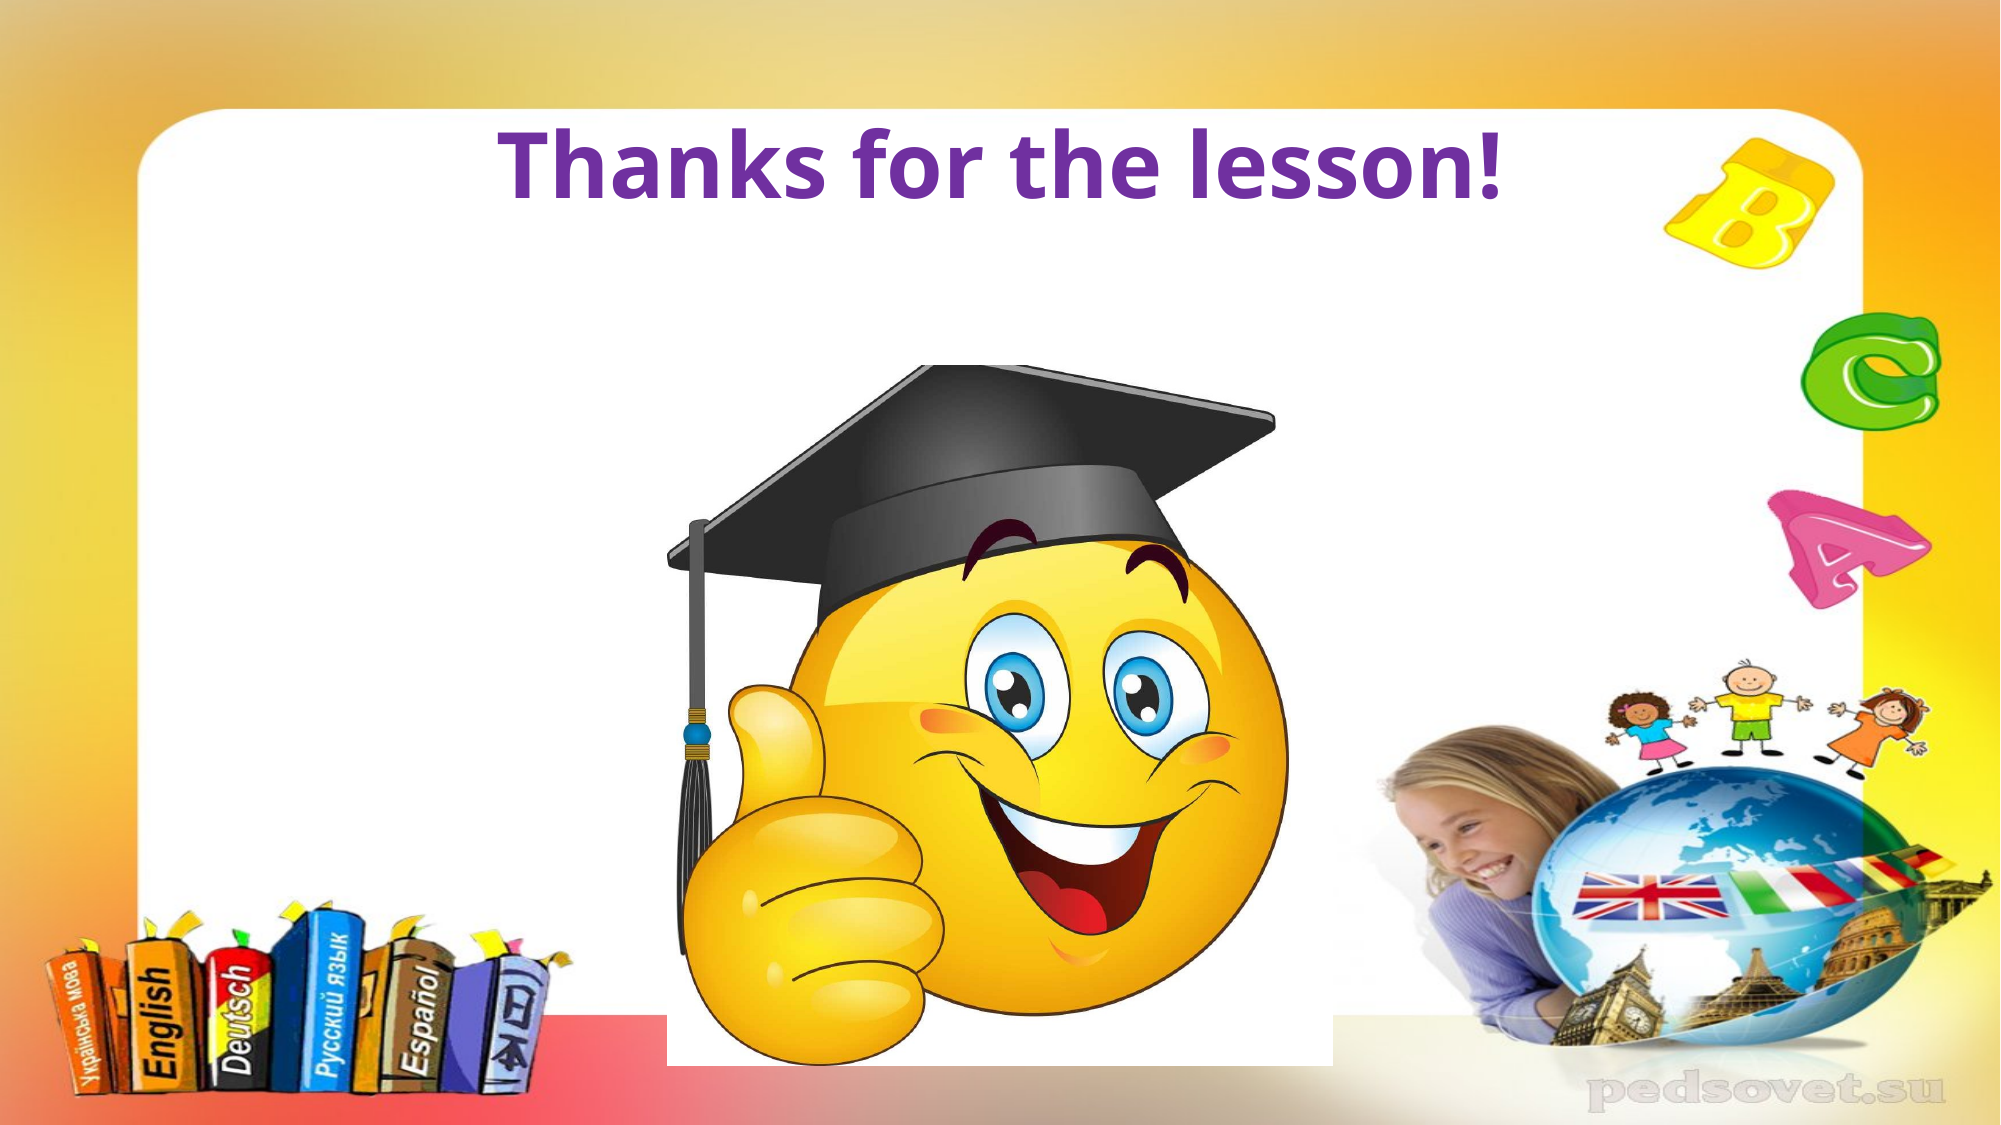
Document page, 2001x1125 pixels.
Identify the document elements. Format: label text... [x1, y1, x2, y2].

picture [0, 0, 2001, 1125]
title Thanks for the lesson! [137, 59, 1863, 278]
